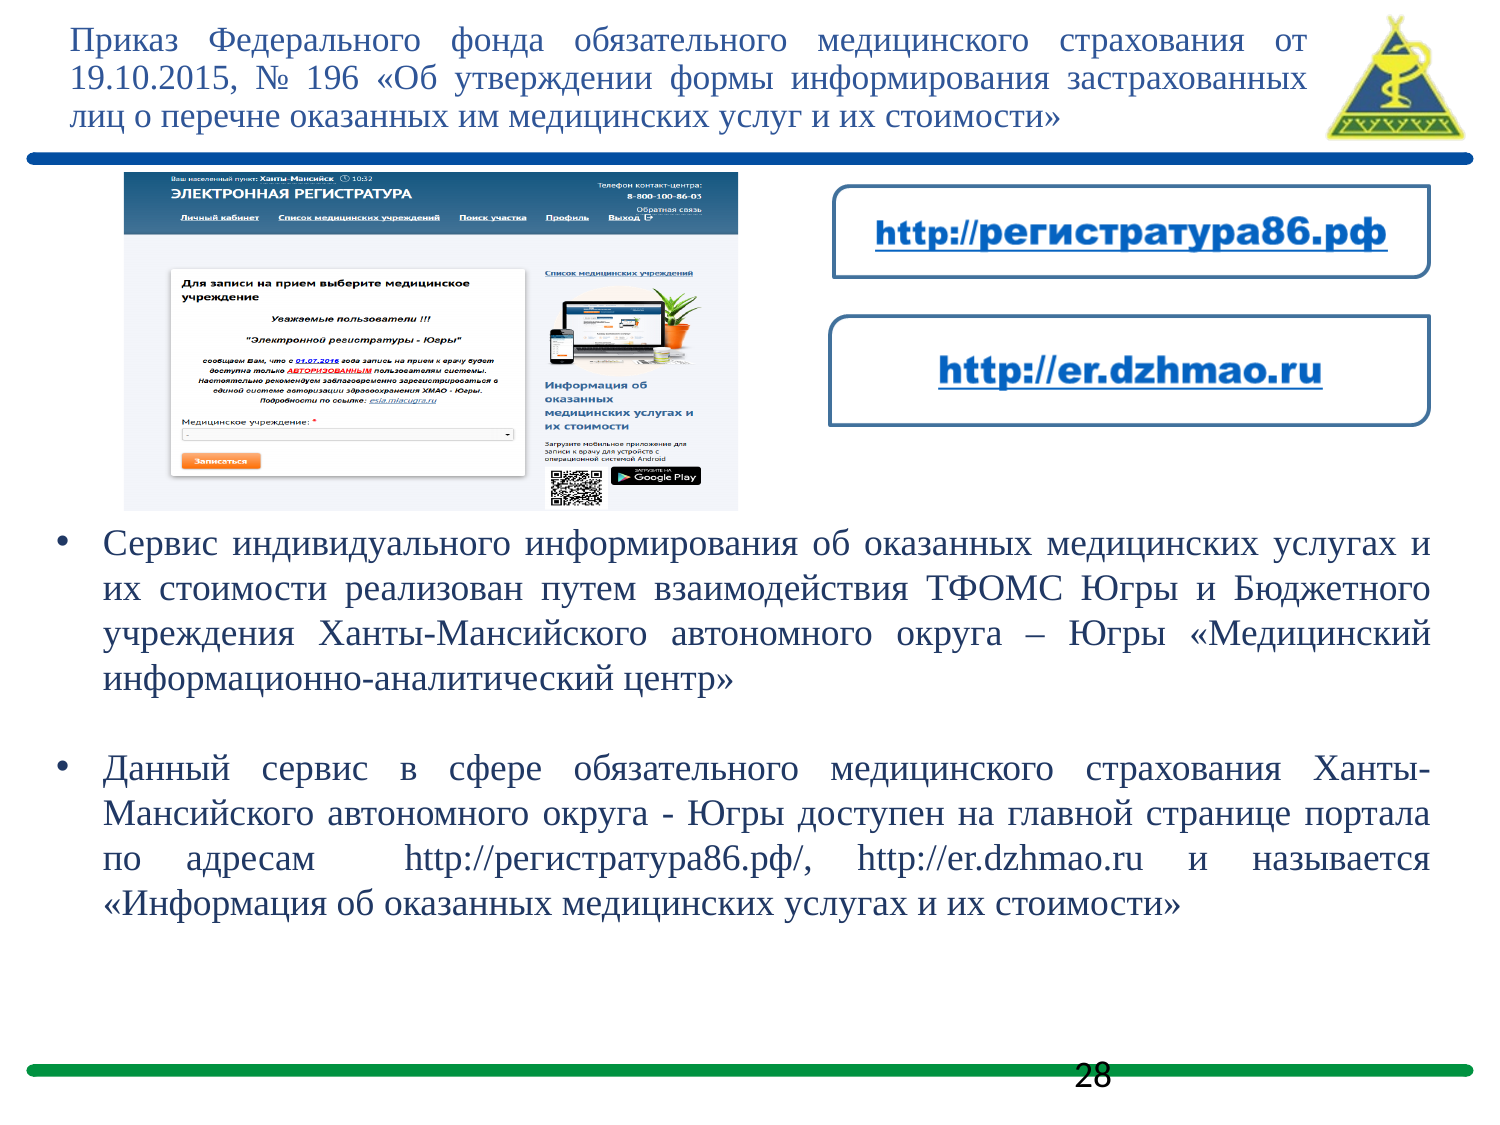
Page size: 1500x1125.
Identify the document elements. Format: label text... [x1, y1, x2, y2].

picture [832, 184, 1432, 279]
picture [828, 314, 1432, 427]
picture [1323, 14, 1466, 143]
slide_number 28 [1059, 1042, 1397, 1103]
list [54, 172, 1459, 1012]
picture [123, 172, 739, 511]
title Приказ Федерального фонда обязательного медицинского страхования от 19.10.2015, № 196 «Об утверждении формы информирования застрахованных лиц о перечне оказанных им медицинских услуг и их стоимости» [54, 19, 1324, 143]
text_box Сервис индивидуального информирования об оказанных медицинских услугах и их стоимости реализован путем взаимодействия ТФОМС Югры и Бюджетного учреждения Ханты-Мансийского автономного округа – Югры «Медицинский информационно-аналитический центр» Данный сервис в сфере обязательного медицинского страхования Ханты-Мансийского автономного округа - Югры доступен на главной странице портала по адресам http://регистратура86.рф/, http://er.dzhmao.ru и называется «Информация об оказанных медицинских услугах и их стоимости» [41, 510, 1447, 930]
